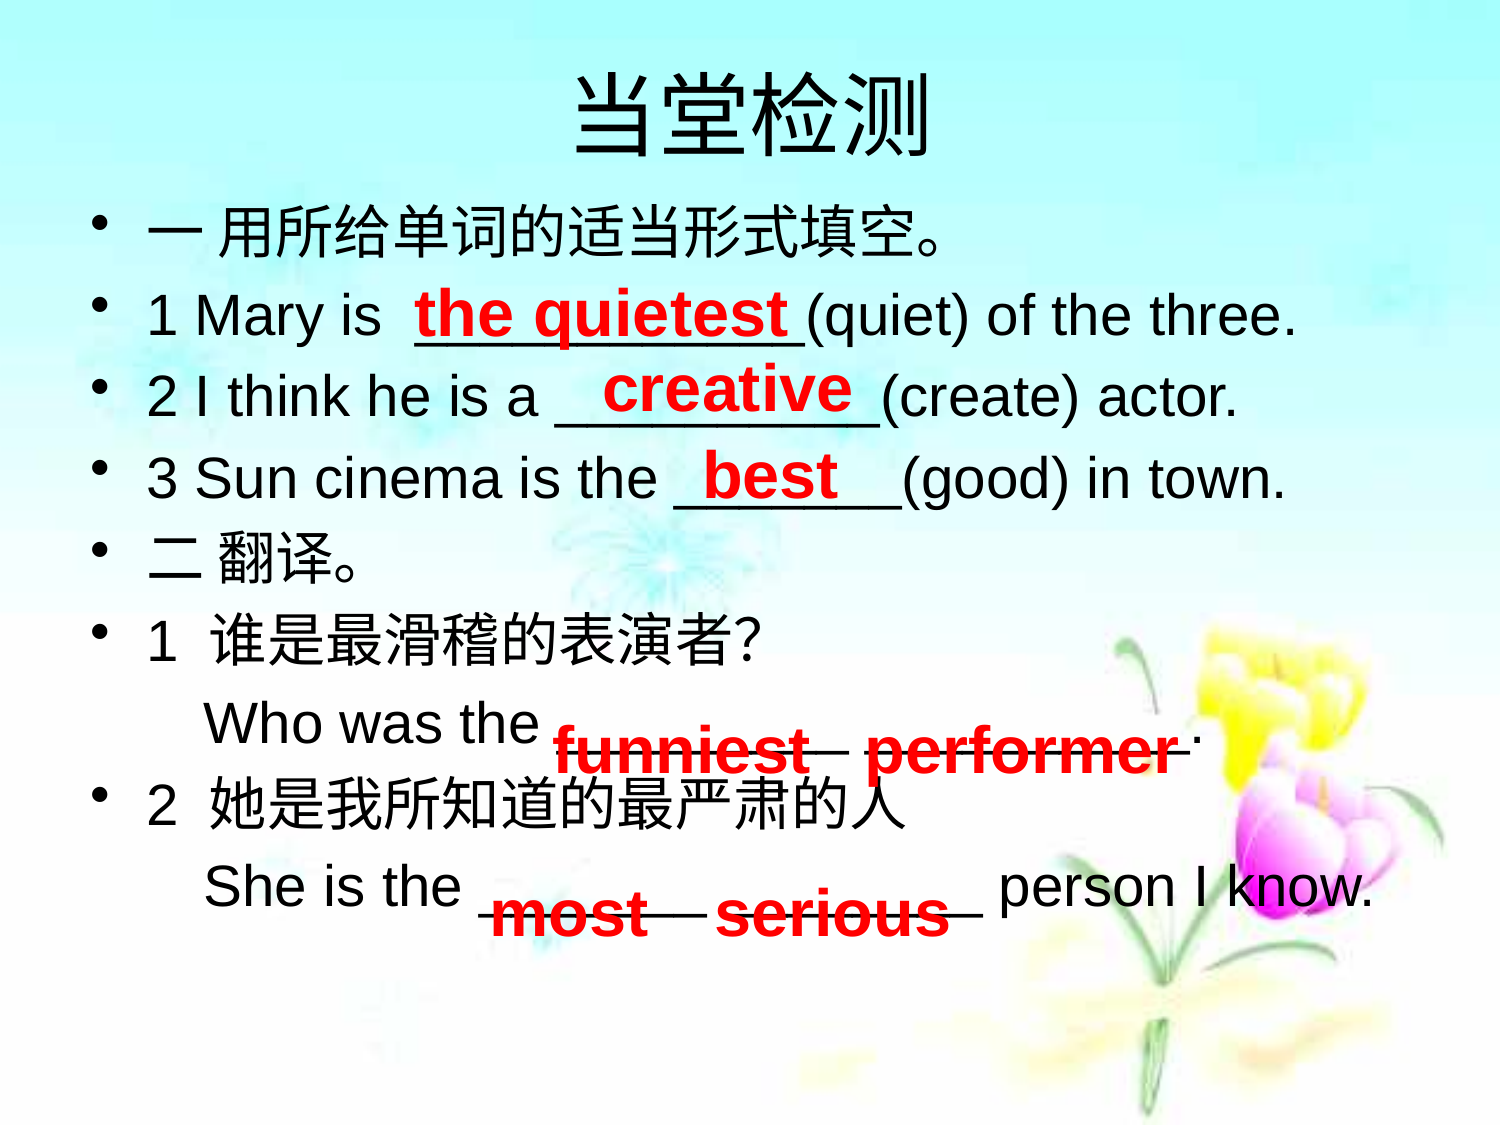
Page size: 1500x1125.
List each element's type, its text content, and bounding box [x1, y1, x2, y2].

text_box the quietest [399, 262, 888, 358]
text_box creative [587, 337, 975, 433]
title 当堂检测 [75, 50, 1425, 187]
text_box most [474, 862, 699, 958]
text_box funniest [537, 699, 849, 795]
list 一 用所给单词的适当形式填空。 1 Mary is ____________(quiet) of the three. 2 I think he is a __________(create) actor. 3 Sun cinema is the _______(good) in town. 二 翻译。 1 谁是最滑稽的表演者？ Who was the _________ __________. 2 她是我所知道的最严肃的人 She is the _______ ________ person I know. [75, 187, 1425, 993]
text_box serious [699, 862, 1017, 958]
picture [0, 0, 1500, 1125]
text_box performer [849, 699, 1213, 795]
text_box best [687, 424, 1088, 520]
